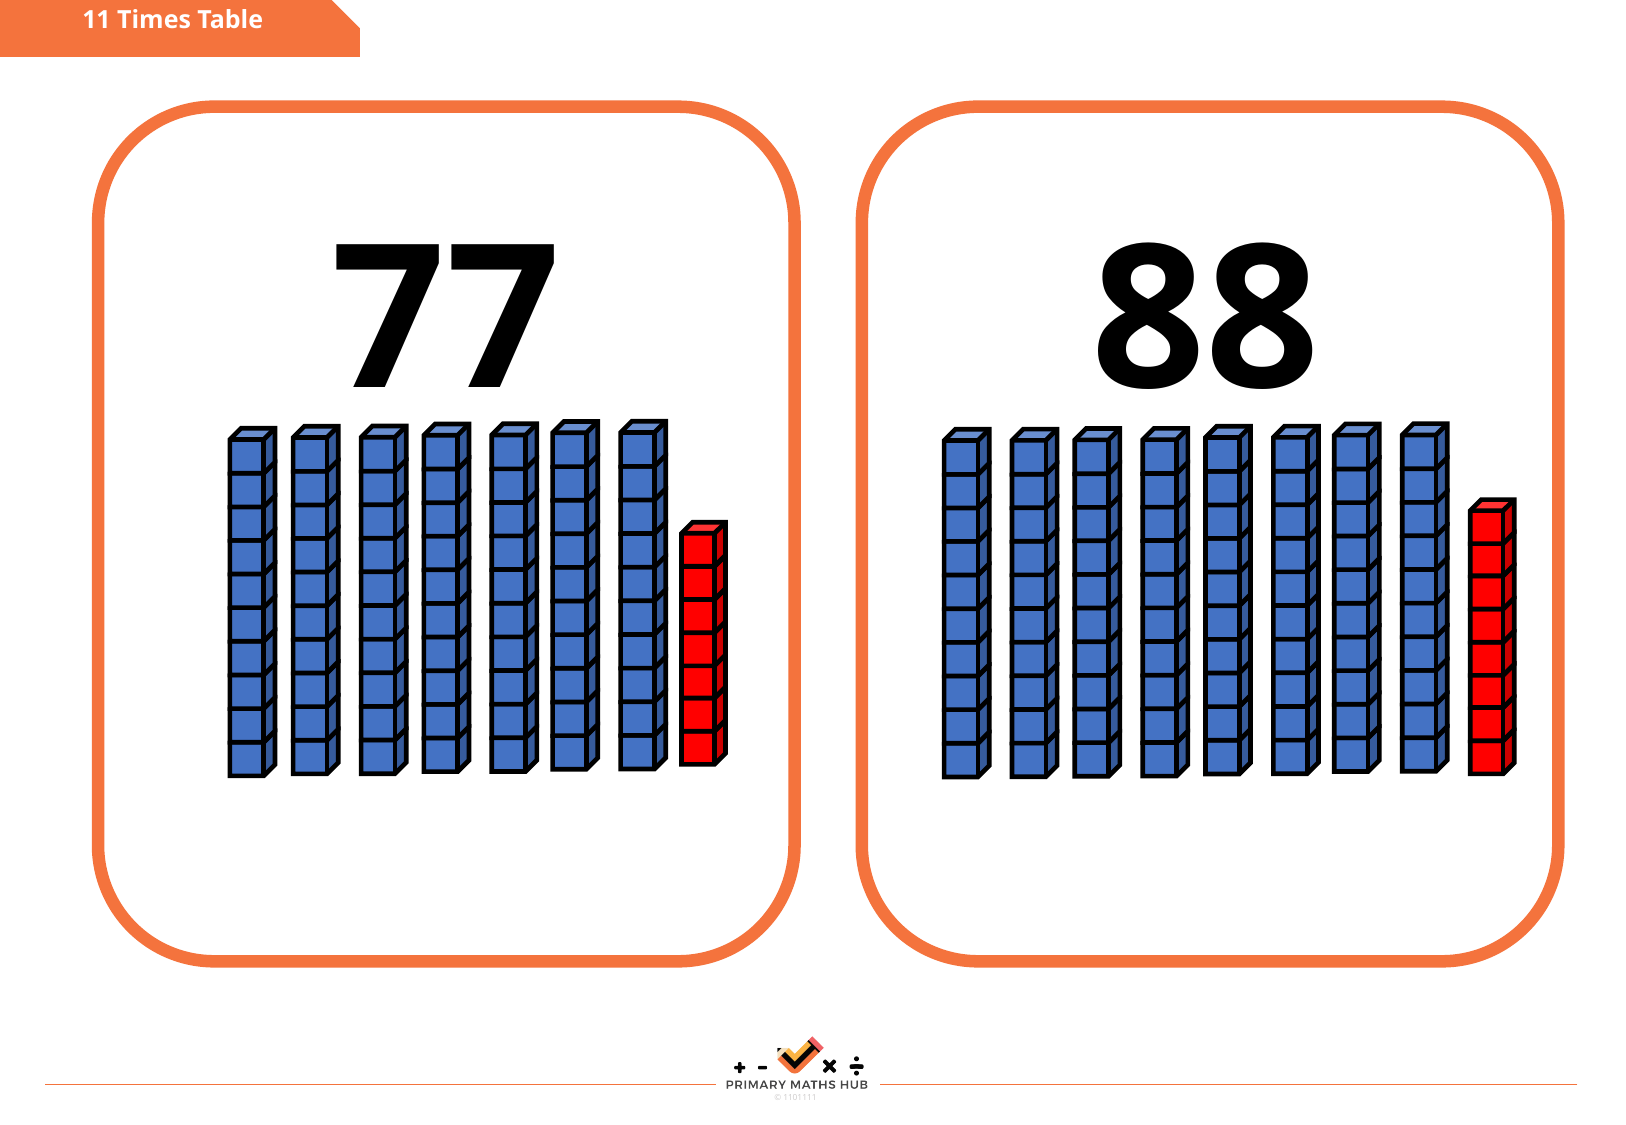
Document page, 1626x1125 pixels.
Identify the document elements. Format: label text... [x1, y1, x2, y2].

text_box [423, 423, 469, 772]
text_box 88 [857, 179, 1554, 435]
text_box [293, 426, 339, 774]
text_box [1470, 499, 1515, 774]
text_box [1205, 426, 1251, 774]
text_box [1334, 423, 1380, 772]
text_box [105, 105, 788, 179]
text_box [552, 421, 598, 770]
text_box [860, 187, 1560, 963]
text_box © 1101111 [720, 1084, 870, 1110]
text_box [96, 207, 796, 963]
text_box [1142, 428, 1188, 777]
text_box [681, 522, 726, 765]
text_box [944, 429, 990, 777]
text_box [869, 105, 1551, 179]
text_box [620, 421, 666, 769]
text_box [1011, 429, 1058, 777]
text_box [1074, 428, 1120, 777]
text_box 77 [98, 179, 795, 435]
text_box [229, 428, 275, 776]
text_box 11 Times Table [0, 0, 361, 58]
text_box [1273, 426, 1319, 774]
picture [722, 1034, 872, 1094]
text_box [491, 423, 537, 772]
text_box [1402, 423, 1448, 772]
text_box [361, 425, 407, 774]
